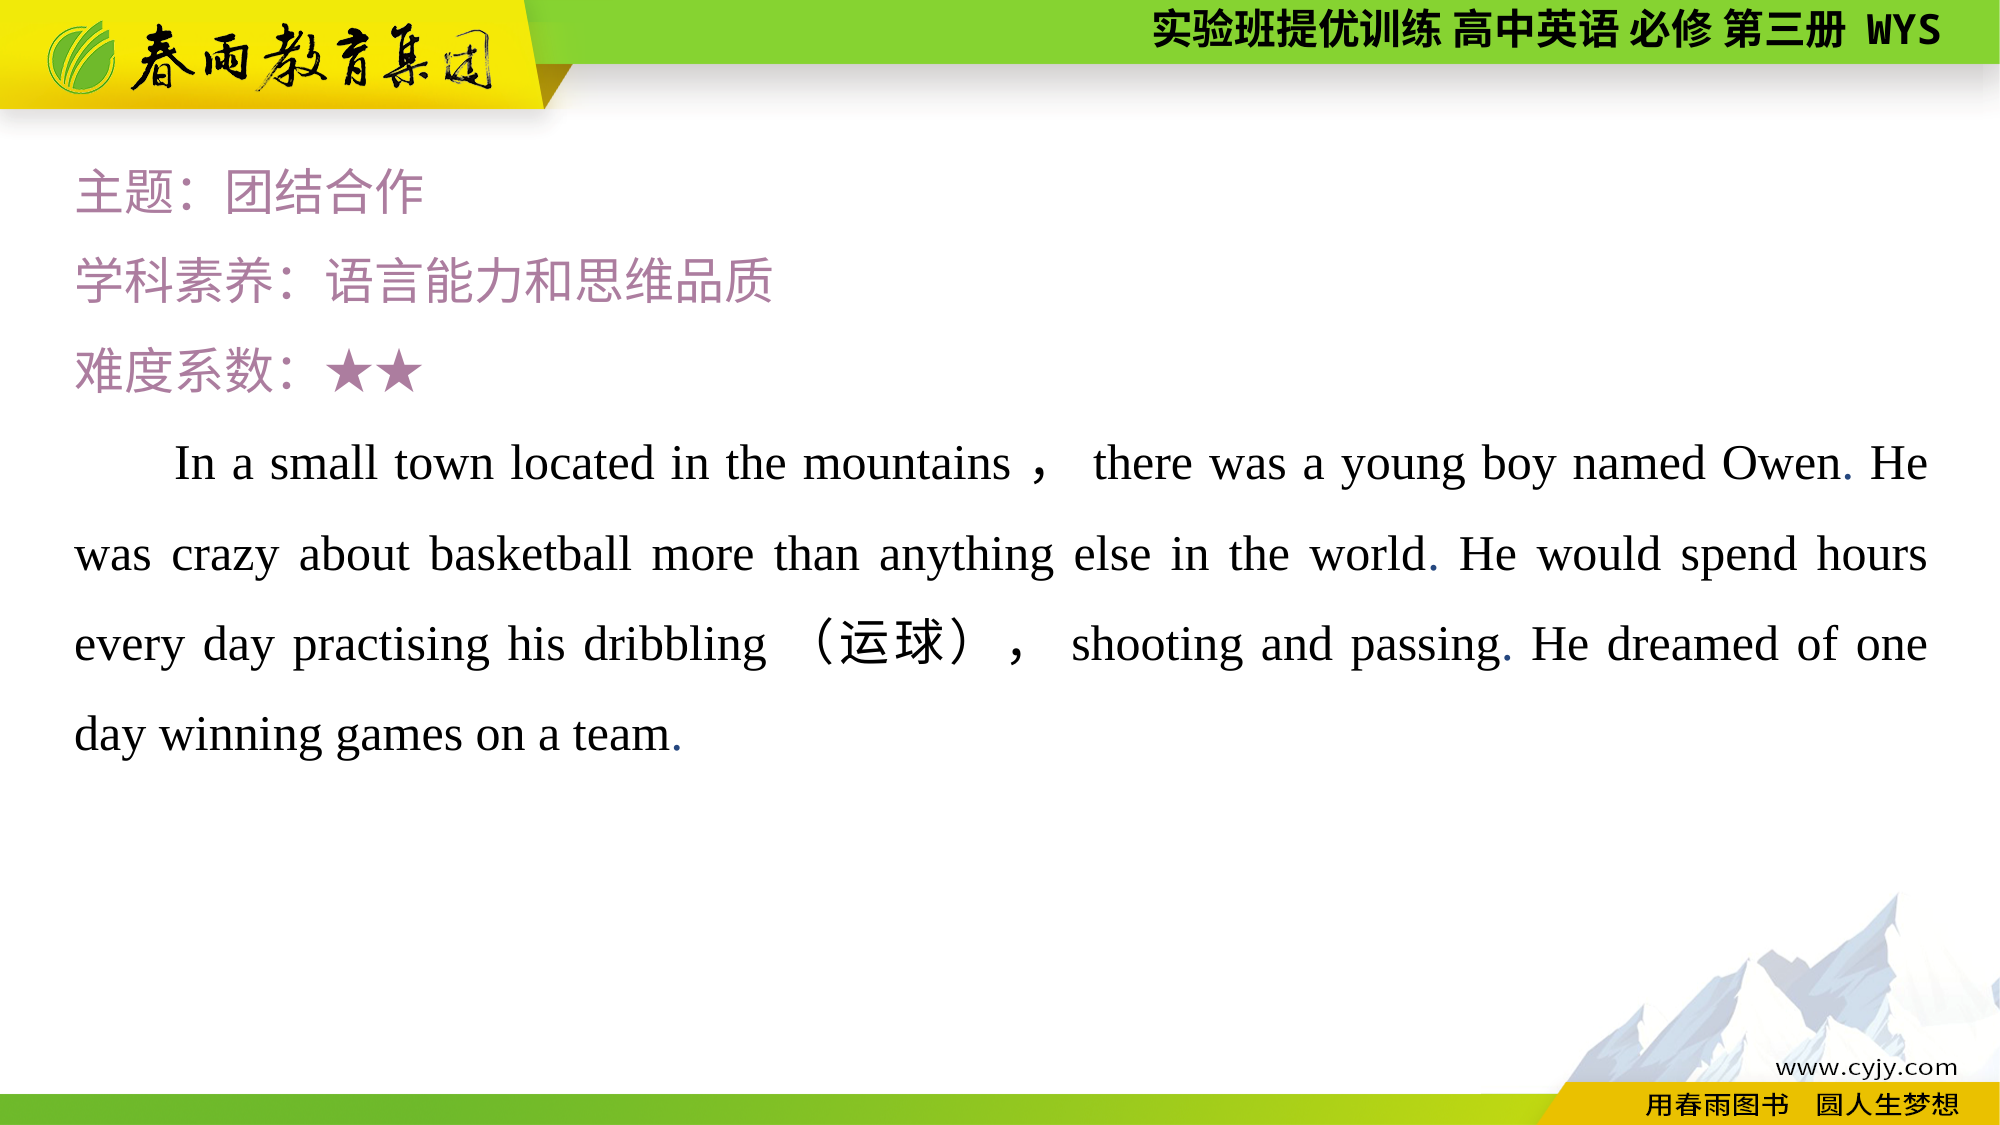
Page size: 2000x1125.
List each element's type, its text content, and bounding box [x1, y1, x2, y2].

list 主题：团结合作 学科素养：语言能力和思维品质 难度系数：★★ In a small town located in the mountains，there was a young boy named Owen. He was crazy about basketball more than anything else in the world. He would spend hours every day practising his dribbling（运球），shooting and passing. He dreamed of one day winning games on a team. [59, 122, 1944, 763]
picture [0, 0, 2000, 1125]
